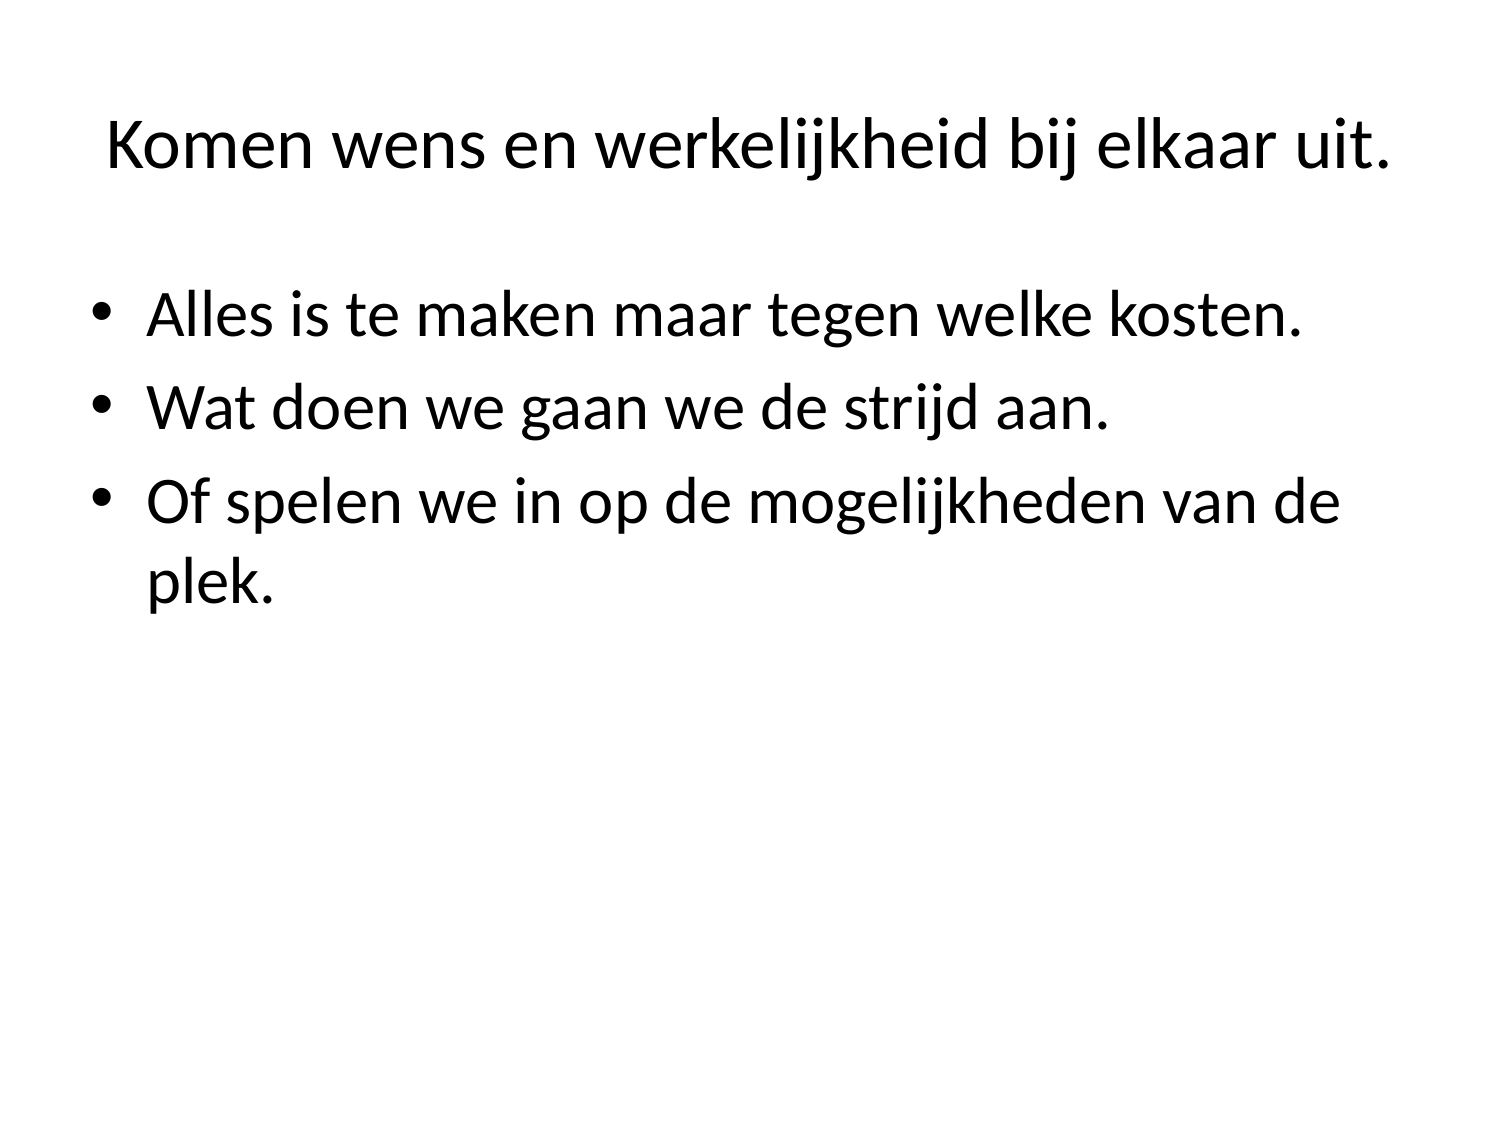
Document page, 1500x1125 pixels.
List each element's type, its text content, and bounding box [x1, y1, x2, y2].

title Komen wens en werkelijkheid bij elkaar uit. [75, 45, 1425, 233]
list Alles is te maken maar tegen welke kosten. Wat doen we gaan we de strijd aan. Of spelen we in op de mogelijkheden van de plek. [75, 262, 1425, 1005]
